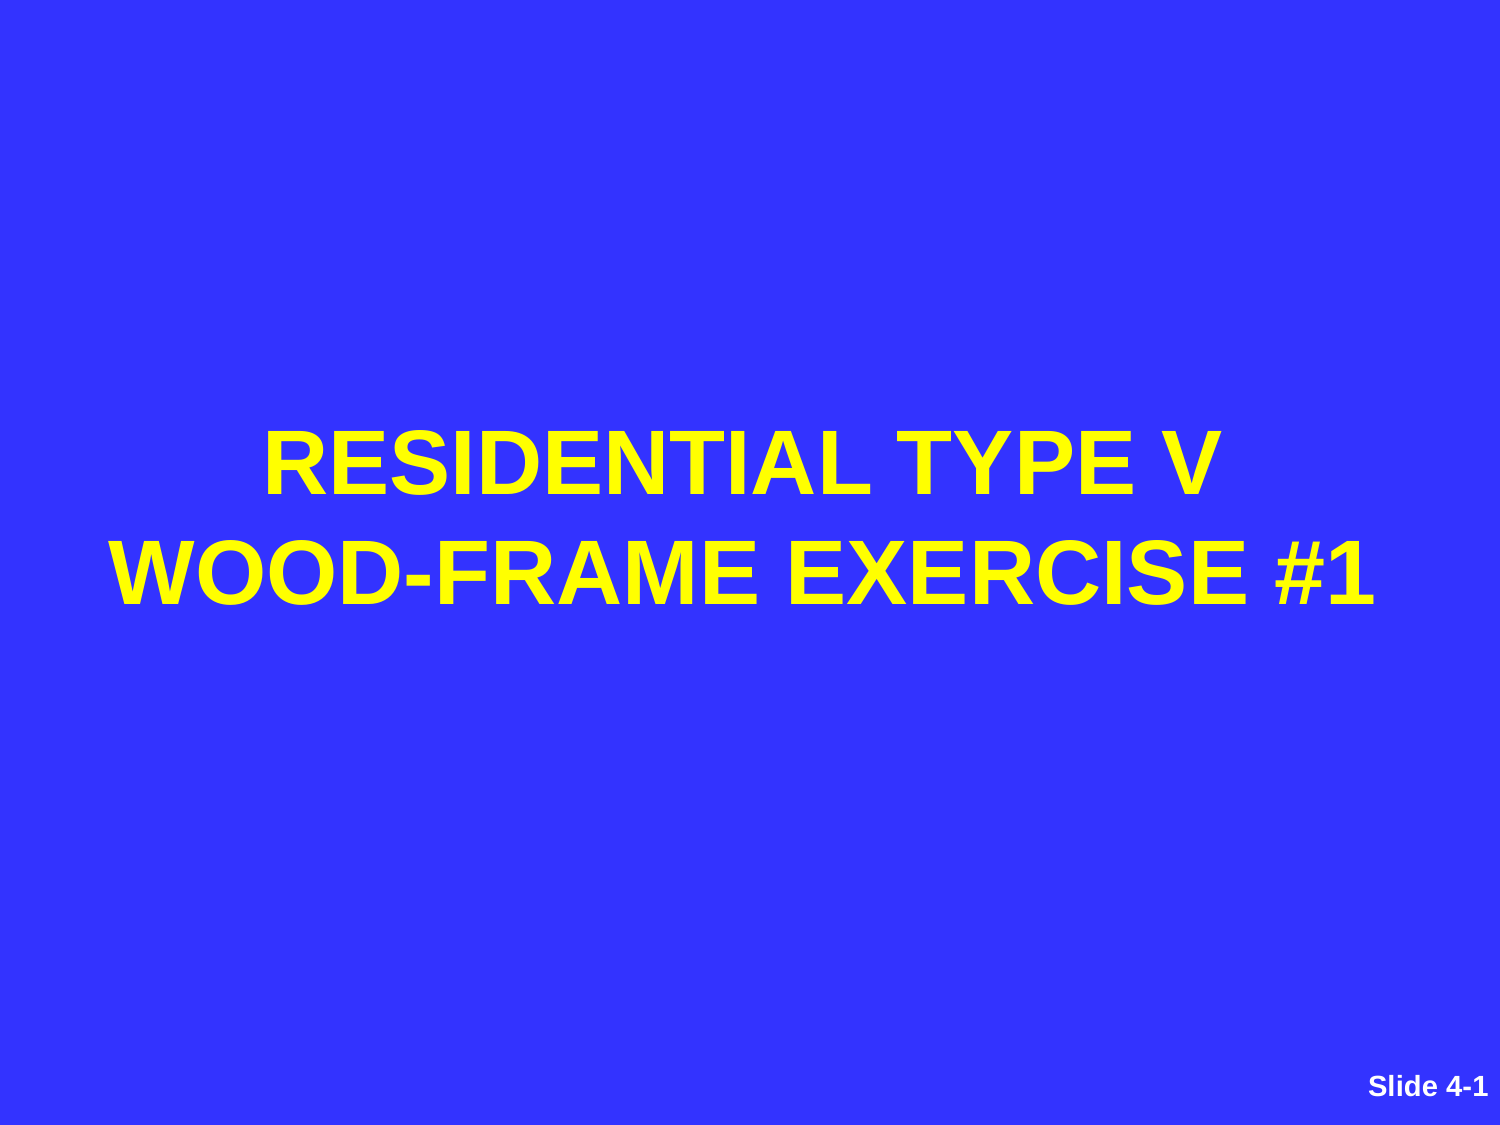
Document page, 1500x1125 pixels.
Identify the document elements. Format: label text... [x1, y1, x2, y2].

slide_number Slide 4-65 [1153, 1059, 1500, 1125]
title RESIDENTIAL TYPE V WOOD-FRAME EXERCISE #1 [87, 299, 1426, 726]
